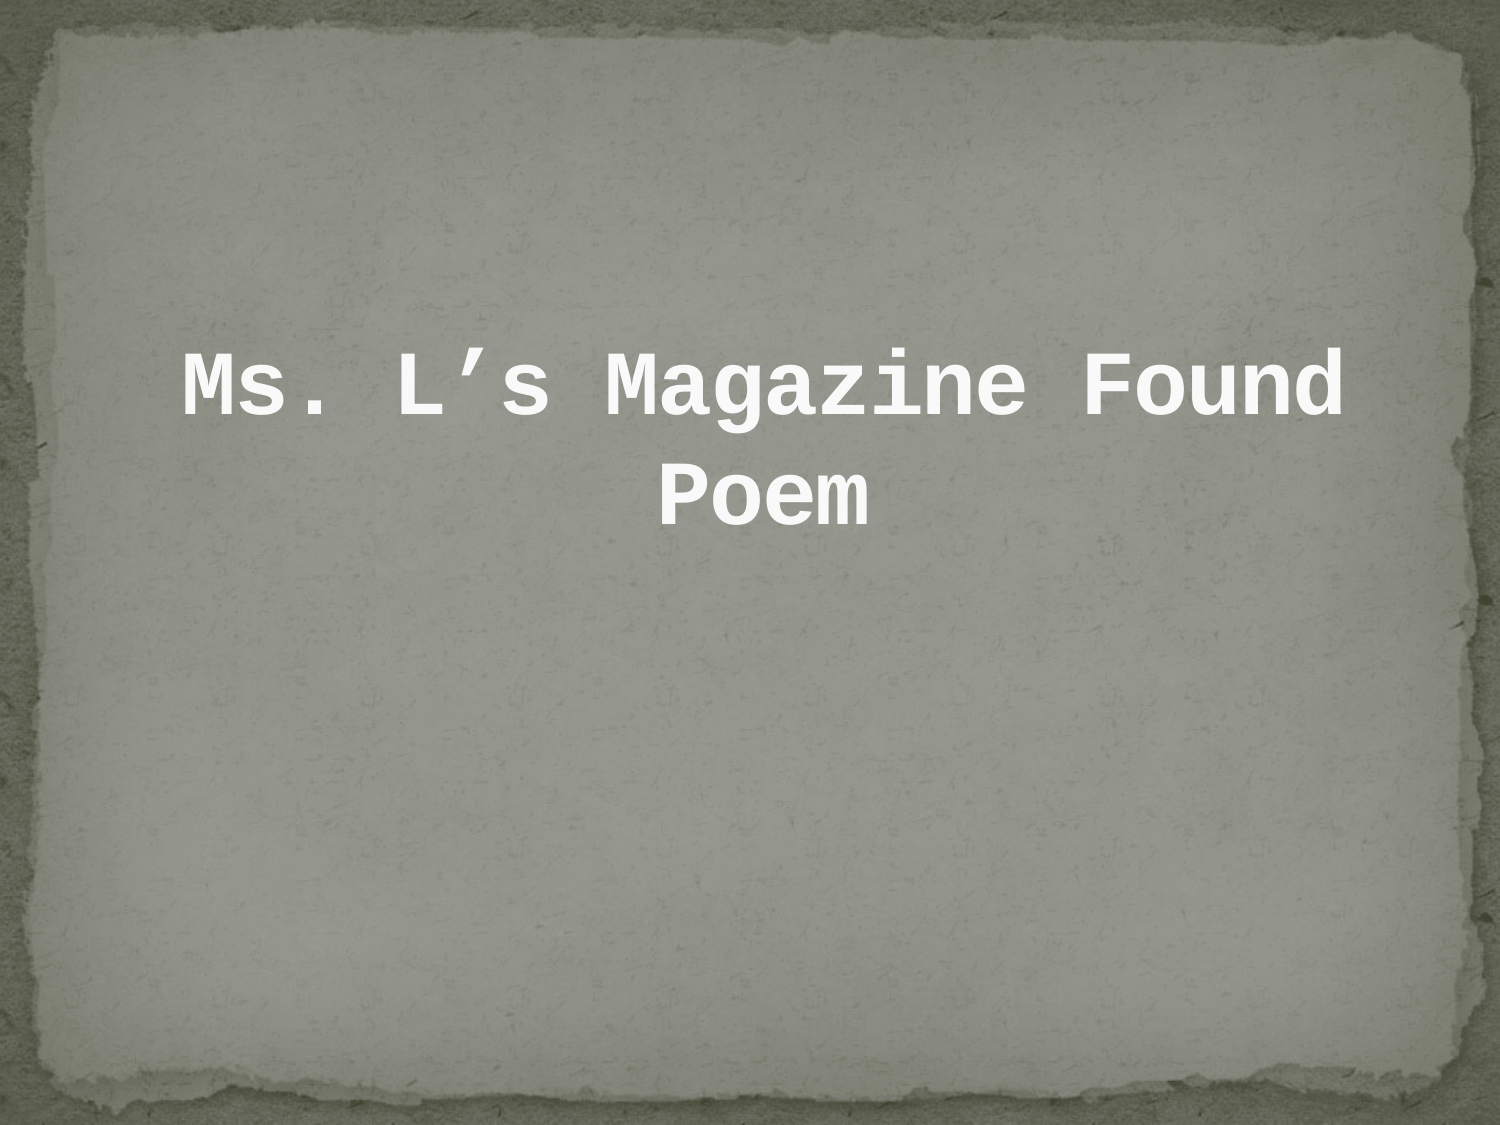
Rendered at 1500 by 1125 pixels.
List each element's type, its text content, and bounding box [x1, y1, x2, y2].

title Ms. L’s Magazine Found Poem [88, 349, 1439, 550]
